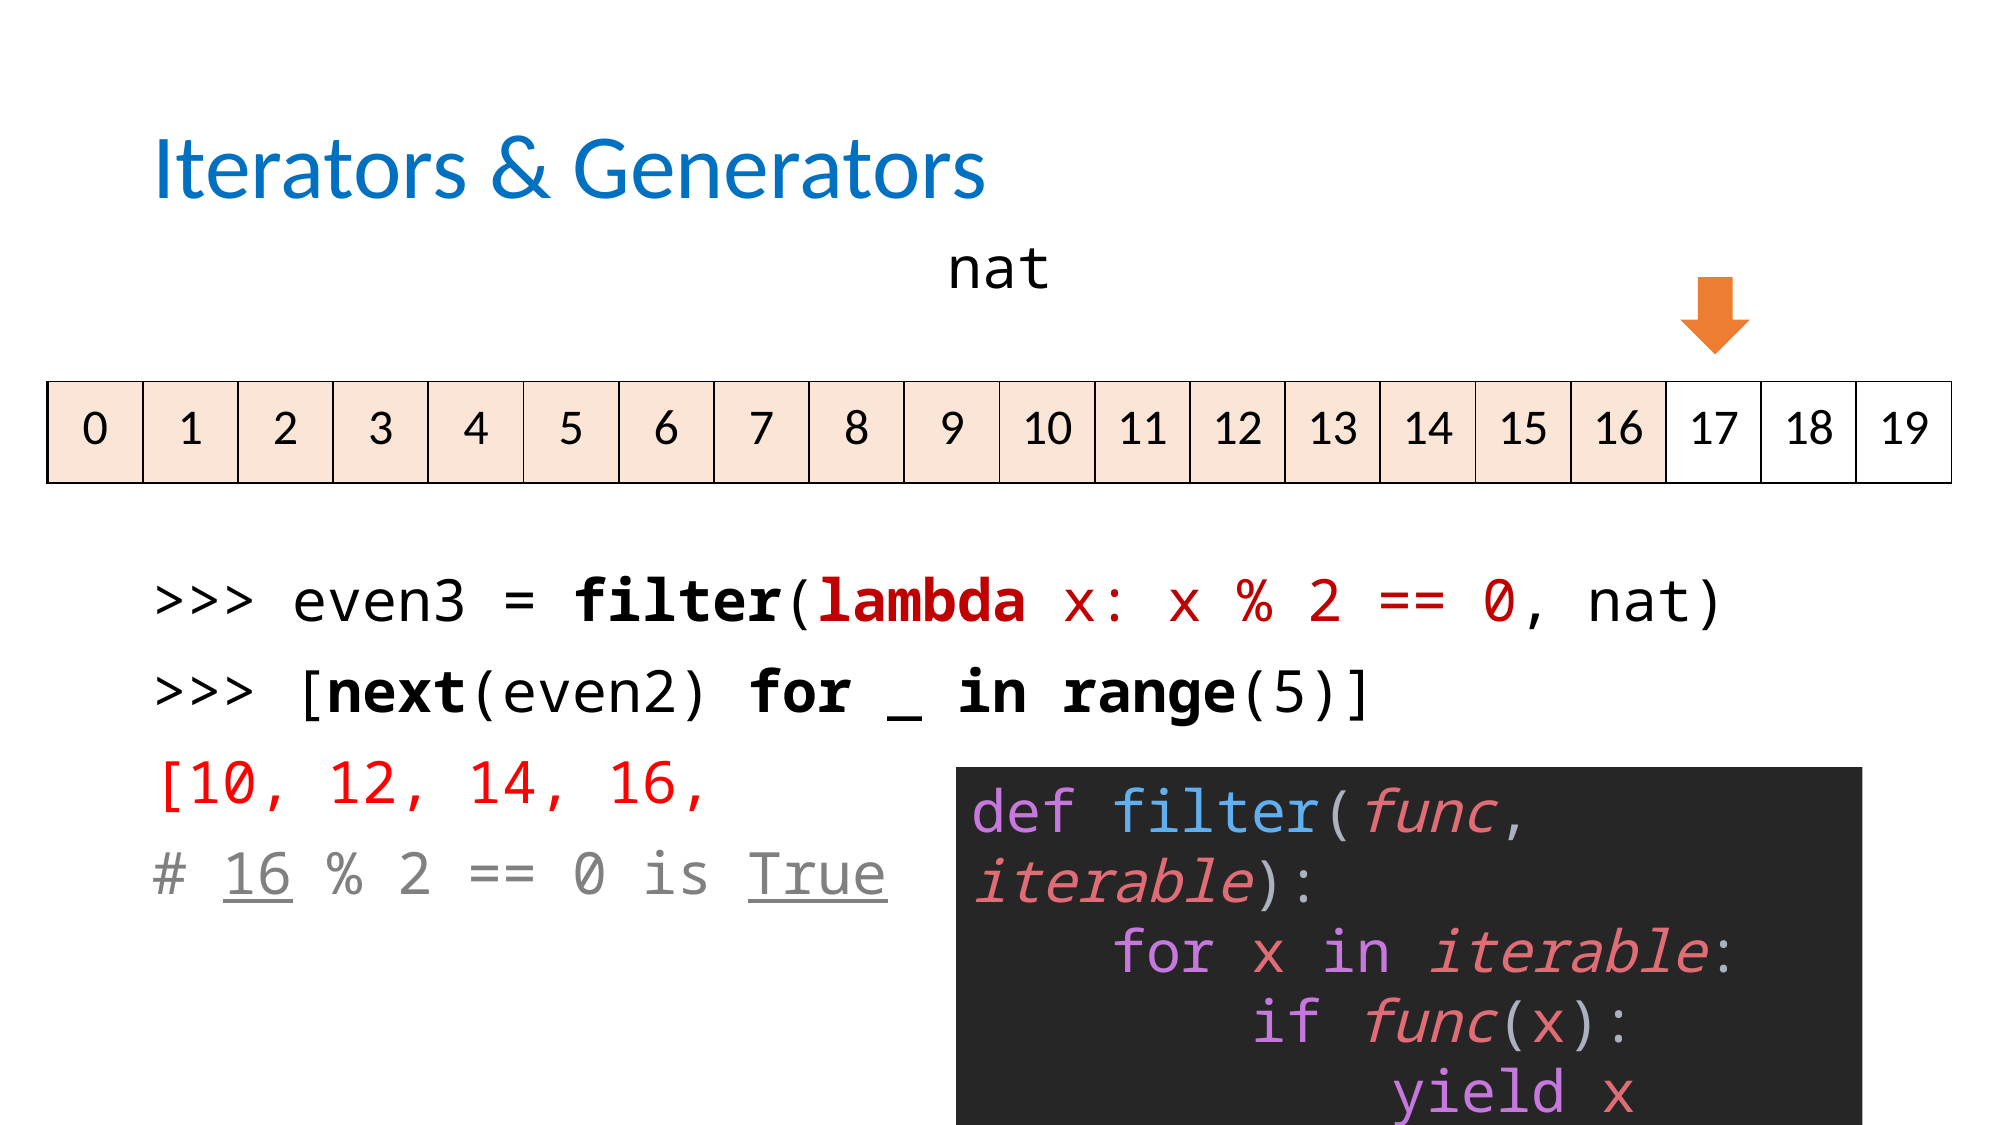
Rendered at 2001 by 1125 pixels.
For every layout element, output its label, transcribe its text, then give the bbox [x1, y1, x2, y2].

table_header 9 [905, 382, 999, 482]
table_header 7 [715, 382, 808, 482]
table_header 1 [144, 382, 237, 482]
text_box [1680, 277, 1750, 355]
table_header 17 [1667, 382, 1760, 482]
table_header 2 [239, 382, 332, 482]
text_box nat [932, 222, 1068, 308]
table_header 15 [1476, 382, 1570, 482]
table_header 0 [49, 382, 142, 482]
table_header 10 [1000, 382, 1094, 482]
table_header 16 [1572, 382, 1665, 482]
text_box def filter(func, iterable): for x in iterable: if func(x): yield x [956, 767, 1863, 1125]
table_header 11 [1096, 382, 1189, 482]
title Iterators & Generators [137, 59, 1863, 278]
table_header 4 [429, 382, 523, 482]
table_header 13 [1286, 382, 1379, 482]
table_header 3 [334, 382, 427, 482]
table_header 14 [1381, 382, 1475, 482]
table_header 19 [1857, 382, 1951, 482]
table_header 5 [524, 382, 618, 482]
table_header 6 [620, 382, 713, 482]
text_box >>> even3 = filter(lambda x: x % 2 == 0, nat) >>> [next(even2) for _ in range(5)] [10, 12, 14, 16, # 16 % 2 == 0 is True [137, 555, 1863, 1066]
table_header 8 [810, 382, 903, 482]
table_header 18 [1762, 382, 1855, 482]
table_header 12 [1191, 382, 1284, 482]
